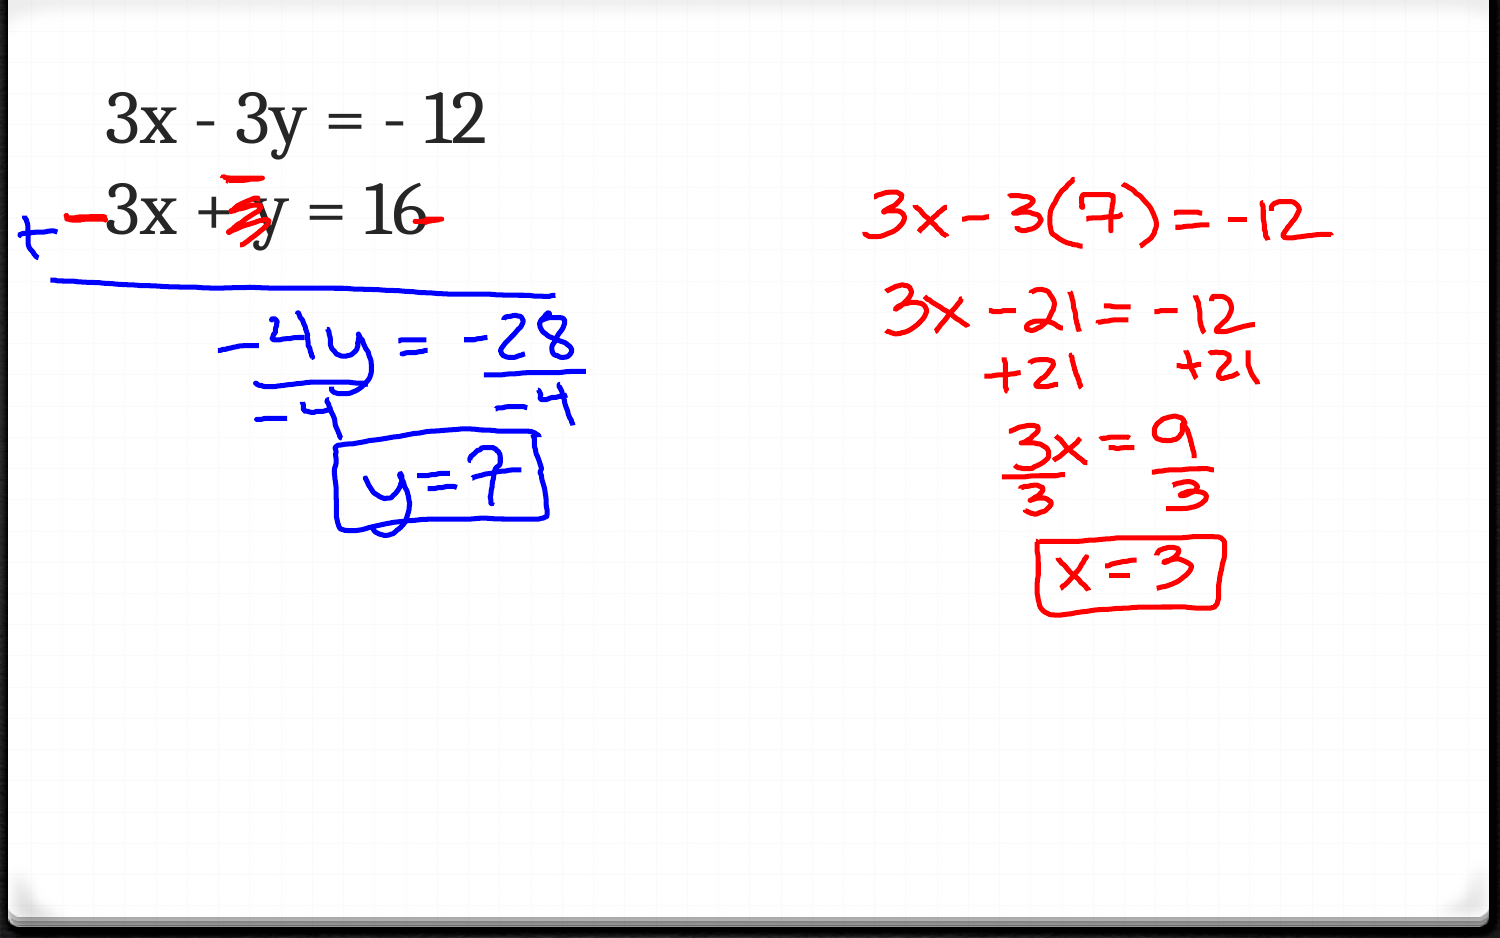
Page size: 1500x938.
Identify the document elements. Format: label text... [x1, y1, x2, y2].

text_box [538, 312, 573, 359]
text_box [270, 318, 305, 341]
text_box [227, 197, 270, 246]
text_box [221, 176, 264, 183]
text_box [537, 389, 562, 401]
text_box [255, 417, 288, 421]
text_box [296, 312, 314, 359]
text_box [499, 314, 526, 359]
text_box [254, 381, 368, 388]
text_box [330, 385, 365, 395]
text_box [217, 344, 259, 352]
text_box [333, 428, 548, 532]
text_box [864, 179, 1332, 616]
text_box [414, 218, 443, 224]
text_box [27, 235, 39, 259]
text_box [50, 279, 556, 298]
text_box [483, 370, 586, 376]
text_box [65, 214, 107, 221]
text_box [464, 336, 488, 341]
text_box [558, 383, 574, 426]
text_box [371, 522, 406, 537]
text_box [495, 405, 528, 410]
text_box [301, 401, 329, 414]
text_box [401, 349, 428, 355]
text_box [326, 328, 373, 383]
text_box [19, 230, 58, 237]
picture [0, 0, 1500, 938]
text_box [326, 398, 343, 439]
title 3x - 3y = - 12 3x + y = 16 [90, 59, 1410, 257]
text_box [23, 215, 31, 232]
